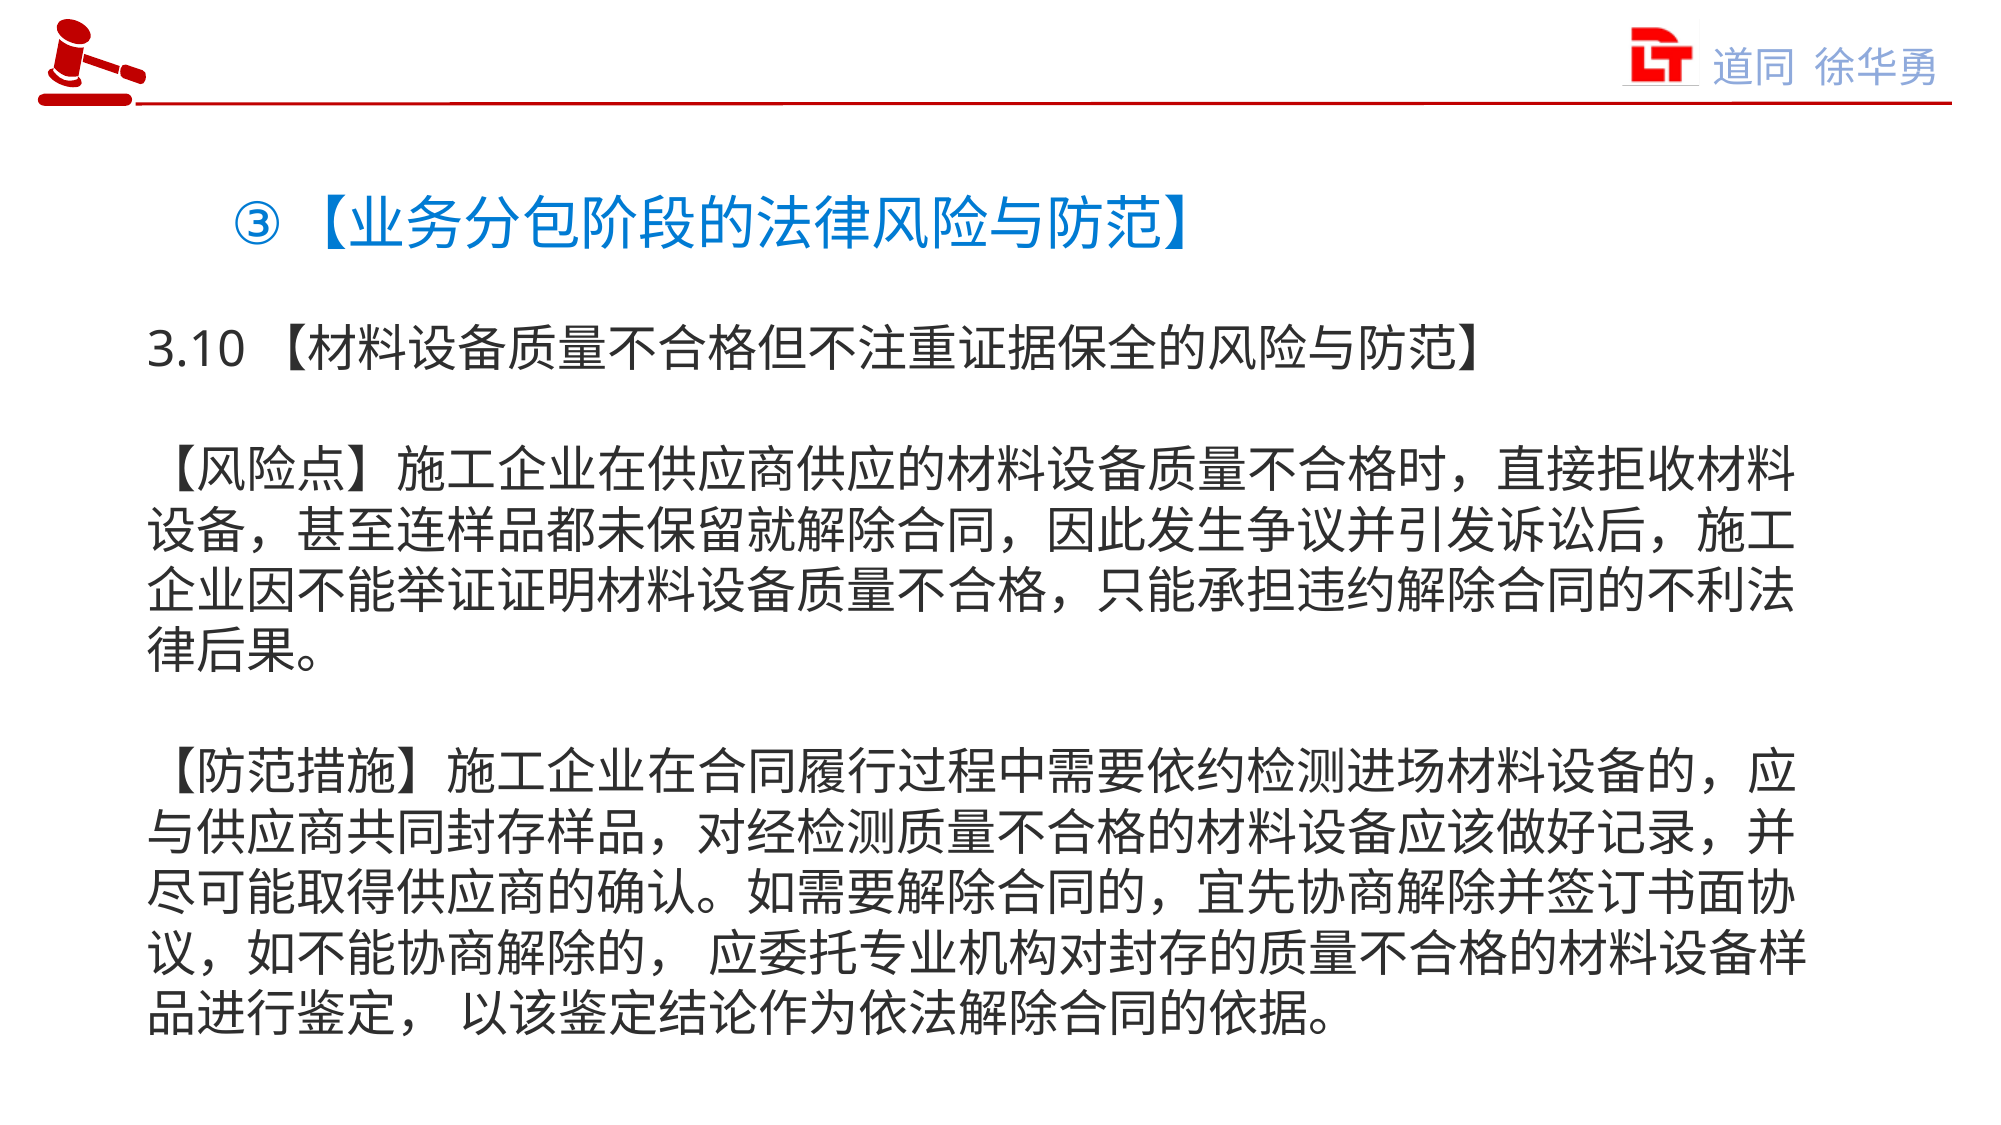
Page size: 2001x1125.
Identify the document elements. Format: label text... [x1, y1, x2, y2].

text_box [37, 17, 1954, 106]
picture [1622, 19, 1699, 97]
text_box 【业务分包阶段的法律风险与防范】 3.10【材料设备质量不合格但不注重证据保全的风险与防范】 【风险点】施工企业在供应商供应的材料设备质量不合格时，直接拒收材料设备，甚至连样品都未保留就解除合同，因此发生争议并引发诉讼后，施工企业因不能举证证明材料设备质量不合格，只能承担违约解除合同的不利法律后果。 【防范措施】施工企业在合同履行过程中需要依约检测进场材料设备的，应与供应商共同封存样品，对经检测质量不合格的材料设备应该做好记录，并尽可能取得供应商的确认。如需要解除合同的，宜先协商解除并签订书面协议，如不能协商解除的， 应委托专业机构对封存的质量不合格的材料设备样品进行鉴定， 以该鉴定结论作为依法解除合同的依据。 [132, 188, 1827, 1049]
